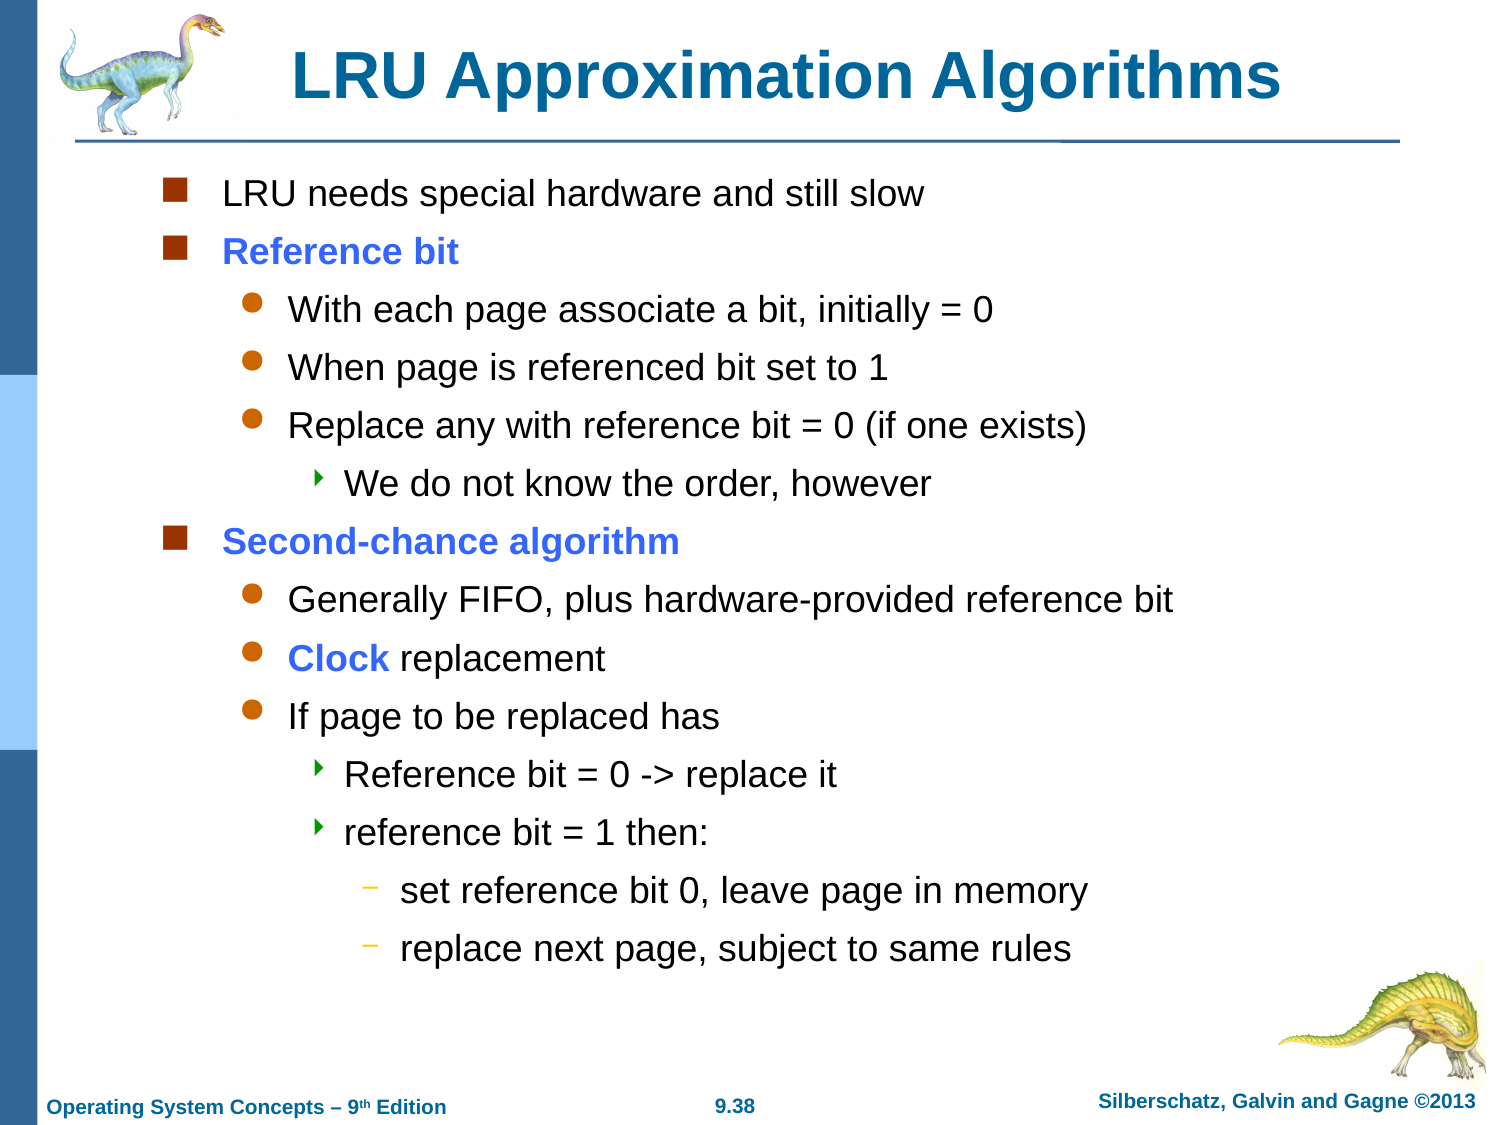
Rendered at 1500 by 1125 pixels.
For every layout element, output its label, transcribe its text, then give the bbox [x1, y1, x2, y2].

picture [46, 0, 243, 149]
list LRU needs special hardware and still slow Reference bit With each page associate a bit, initially = 0 When page is referenced bit set to 1 Replace any with reference bit = 0 (if one exists) We do not know the order, however Second-chance algorithm Generally FIFO, plus hardware-provided reference bit Clock replacement If page to be replaced has Reference bit = 0 -> replace it reference bit = 1 then: set reference bit 0, leave page in memory replace next page, subject to same rules [150, 160, 1361, 1006]
title LRU Approximation Algorithms [149, 24, 1426, 120]
picture [1275, 959, 1486, 1090]
